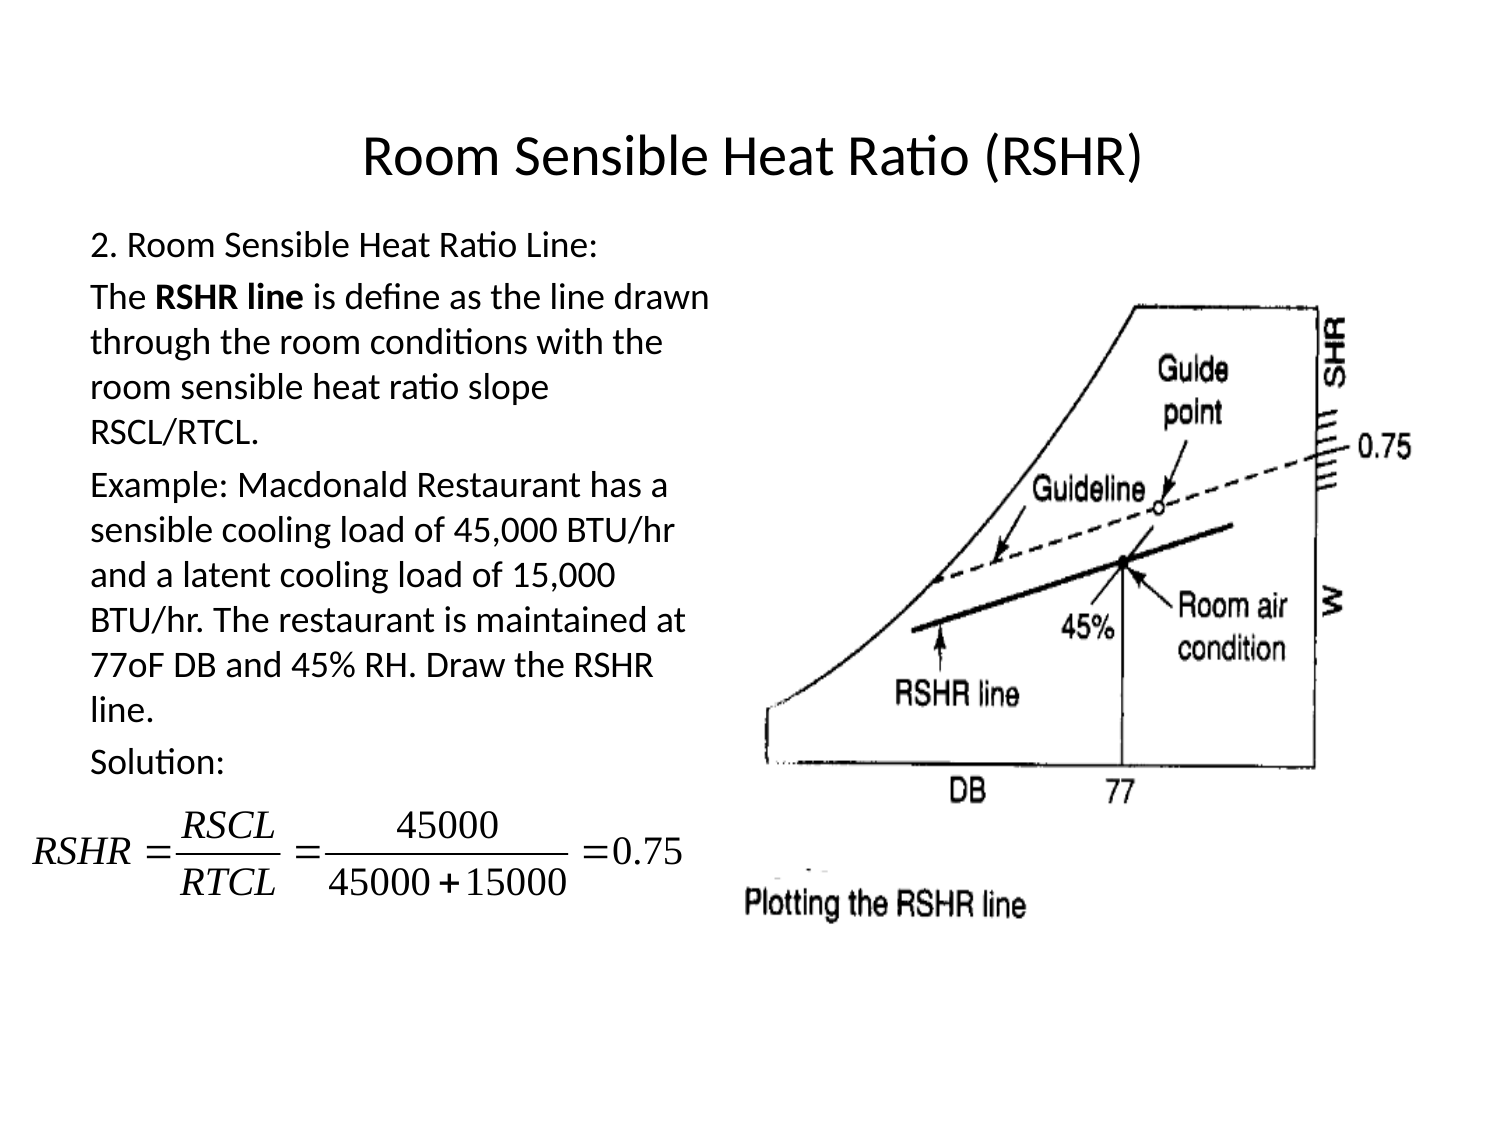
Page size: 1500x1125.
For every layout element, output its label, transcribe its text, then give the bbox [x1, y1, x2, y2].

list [24, 799, 688, 905]
title Room Sensible Heat Ratio (RSHR) [75, 45, 1425, 233]
list 2. Room Sensible Heat Ratio Line: The RSHR line is define as the line drawn through the room conditions with the room sensible heat ratio slope RSCL/RTCL. Example: Macdonald Restaurant has a sensible cooling load of 45,000 BTU/hr and a latent cooling load of 15,000 BTU/hr. The restaurant is maintained at 77oF DB and 45% RH. Draw the RSHR line. Solution: [75, 212, 738, 1050]
picture [737, 249, 1476, 963]
